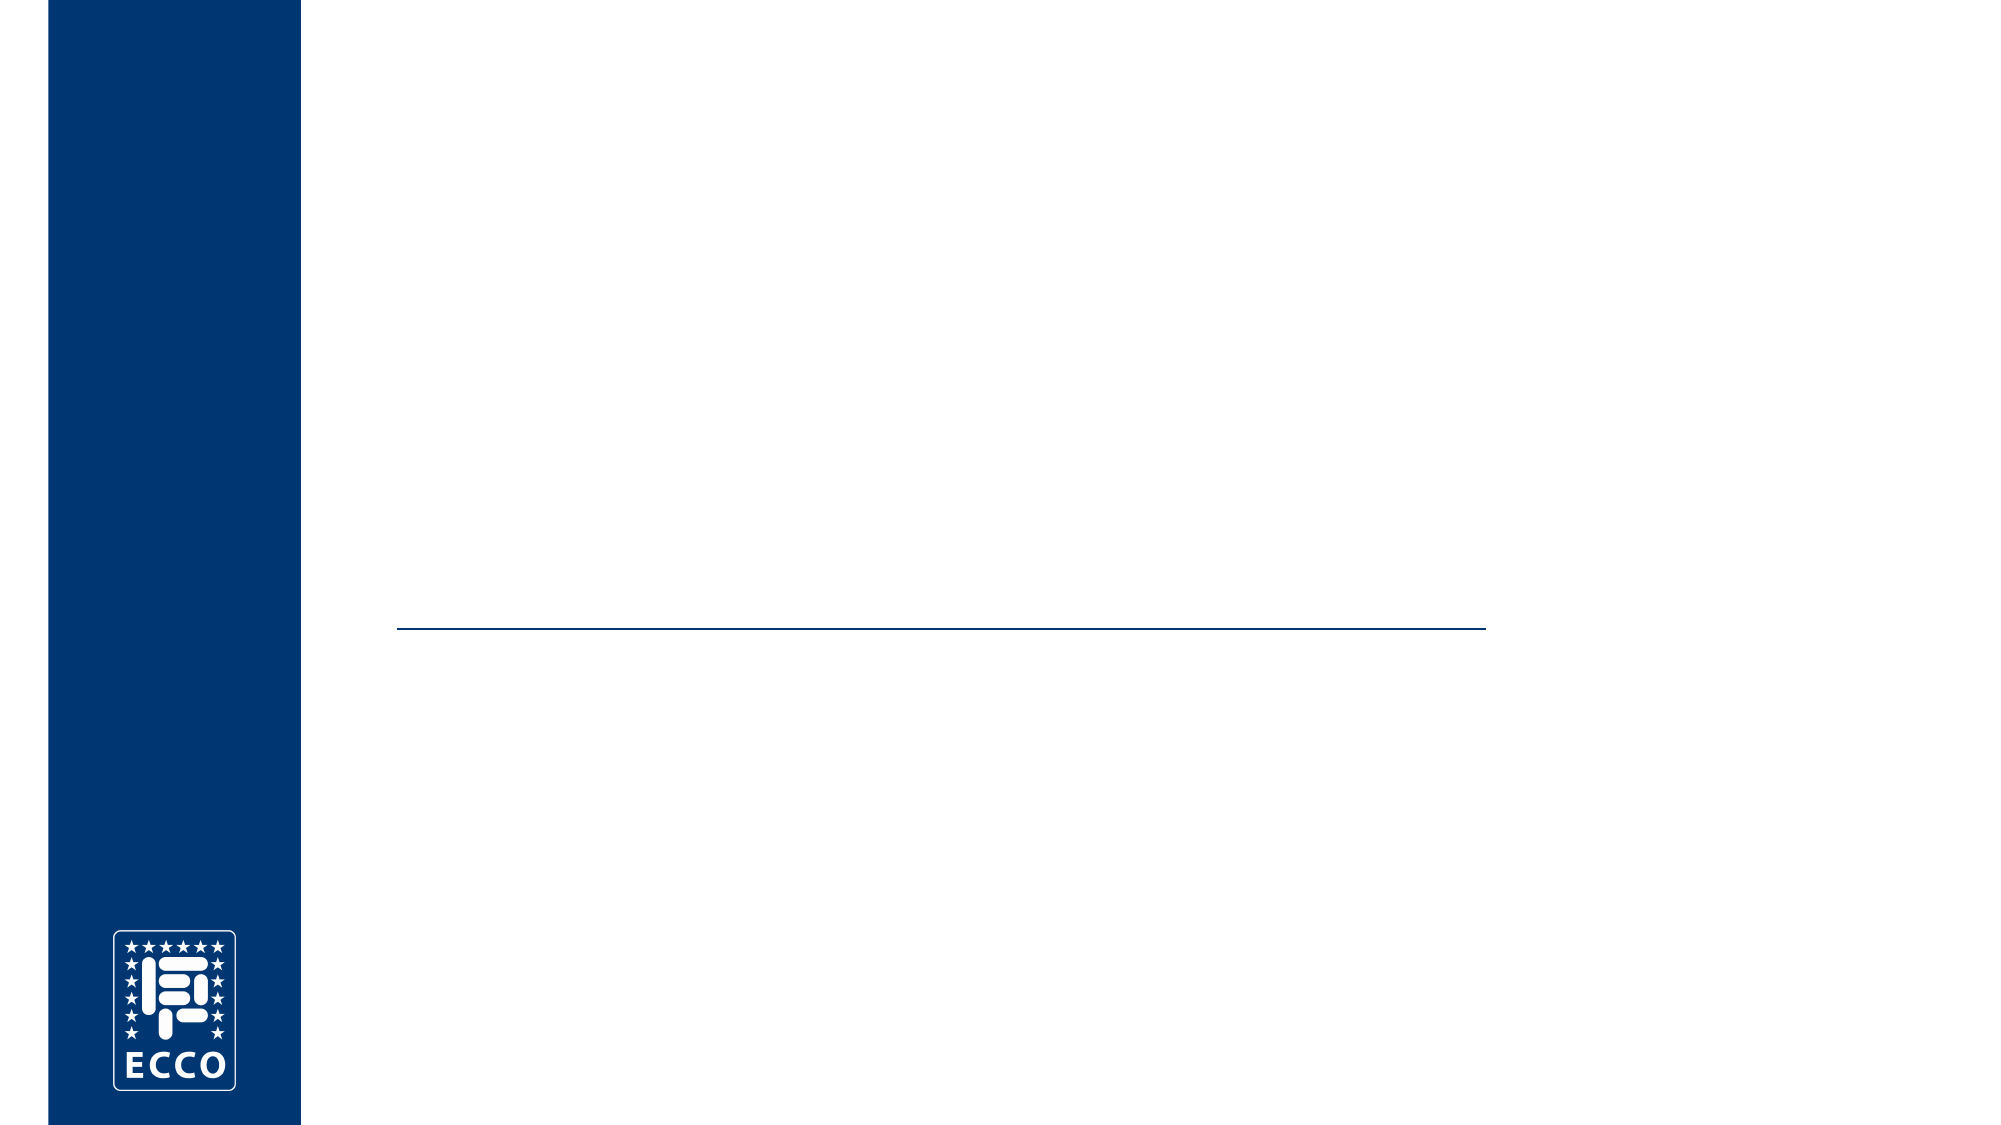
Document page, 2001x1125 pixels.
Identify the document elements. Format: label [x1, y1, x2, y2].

picture [113, 930, 236, 1091]
